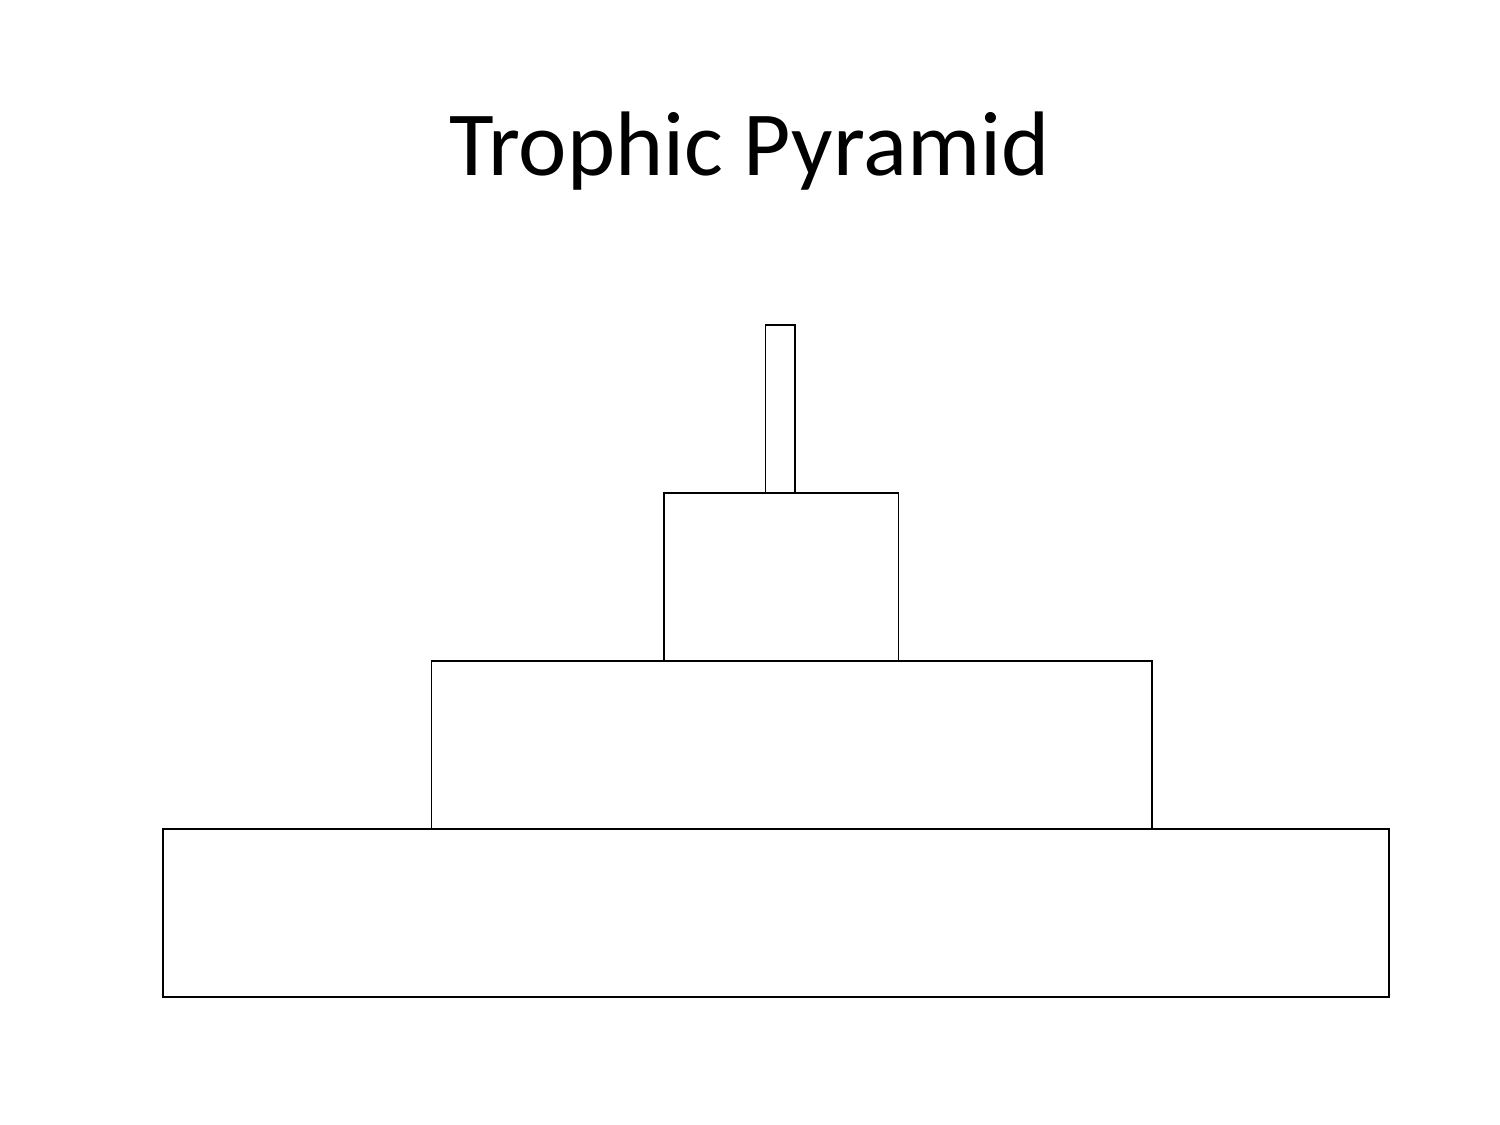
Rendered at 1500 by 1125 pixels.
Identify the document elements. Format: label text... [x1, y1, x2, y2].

title Trophic Pyramid [75, 45, 1425, 233]
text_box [162, 324, 1390, 998]
